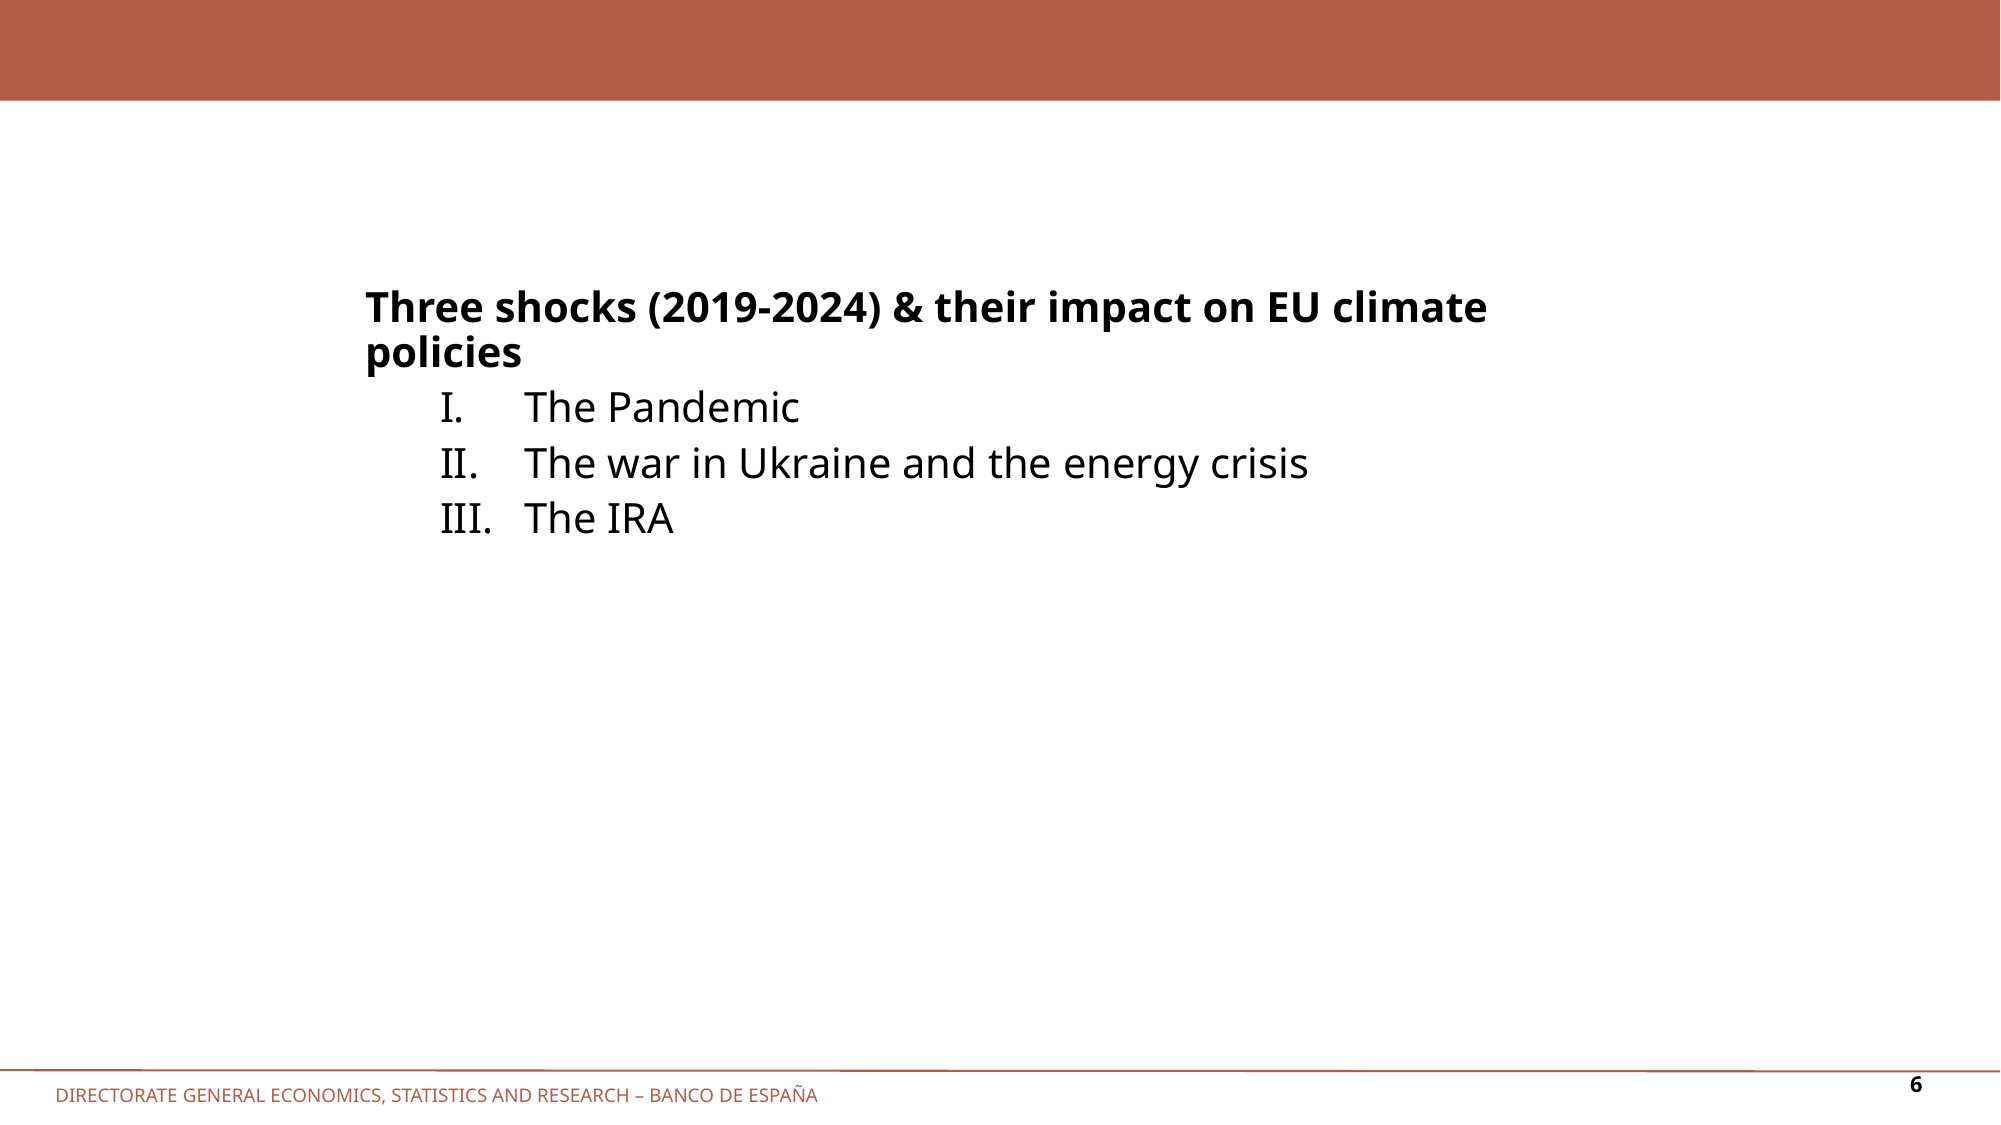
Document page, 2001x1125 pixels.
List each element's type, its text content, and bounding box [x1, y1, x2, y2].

slide_number 6 [1833, 1062, 1938, 1113]
list Three shocks (2019-2024) & their impact on EU climate policies The Pandemic The war in Ukraine and the energy crisis The IRA [350, 278, 1561, 610]
